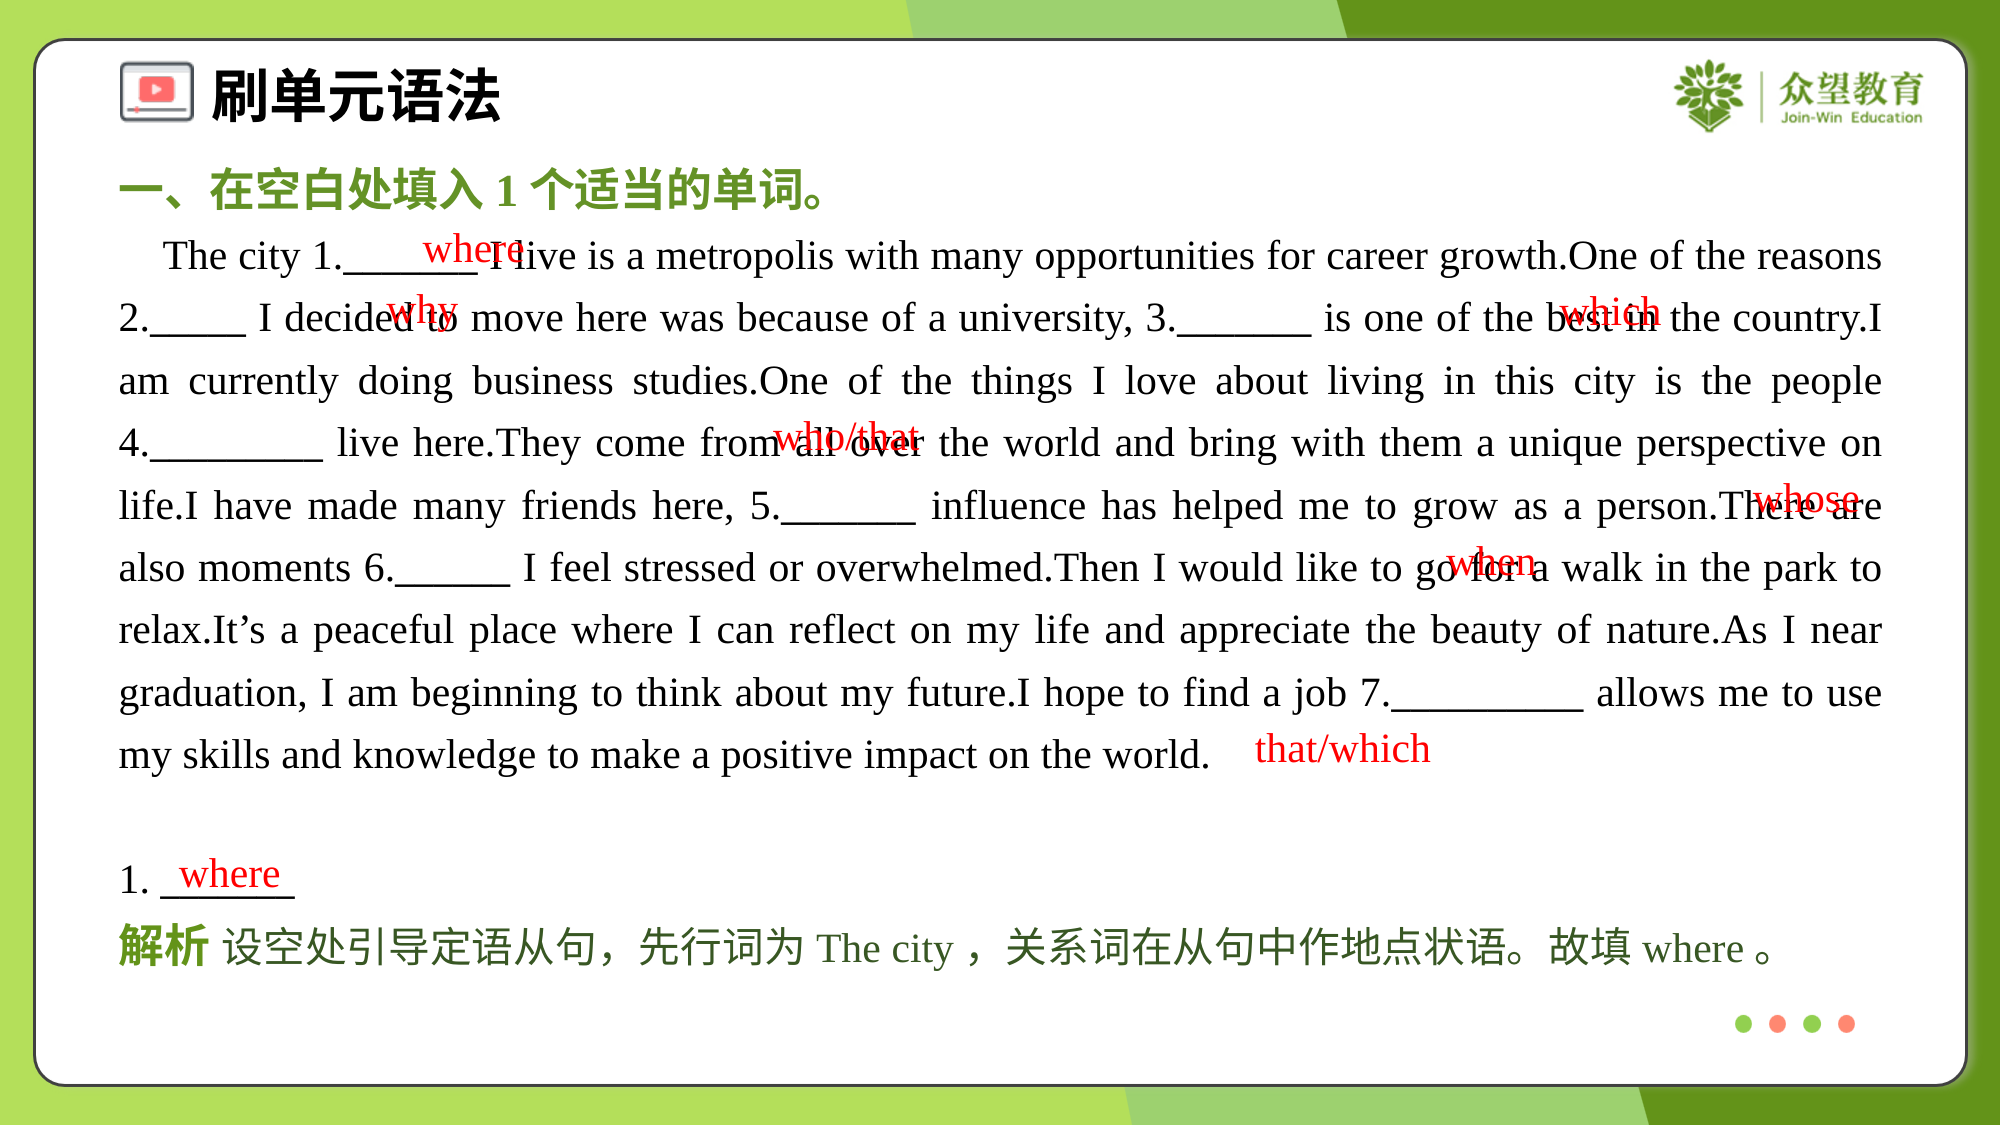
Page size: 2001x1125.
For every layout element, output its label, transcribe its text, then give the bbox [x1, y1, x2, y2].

text_box The city 1._______ I live is a metropolis with many opportunities for career growth.One of the reasons 2._____ I decided to move here was because of a university, 3._______ is one of the best in the country.I am currently doing business studies.One of the things I love about living in this city is the people 4._________ live here.They come from all over the world and bring with them a unique perspective on life.I have made many friends here, 5._______ influence has helped me to grow as a person.There are also moments 6.______ I feel stressed or overwhelmed.Then I would like to go for a walk in the park to relax.It’s a peaceful place where I can reflect on my life and appreciate the beauty of nature.As I near graduation, I am beginning to think about my future.I hope to find a job 7.__________ allows me to use my skills and knowledge to make a positive impact on the world. [118, 215, 1883, 835]
picture [0, 0, 2000, 1125]
text_box where [174, 833, 286, 892]
text_box when [1441, 521, 1542, 579]
text_box whose [1748, 458, 1865, 517]
text_box where [418, 208, 530, 267]
text_box who/that [768, 396, 924, 454]
text_box 一、在空白处填入1个适当的单词。 [118, 146, 1883, 215]
text_box 解析 设空处引导定语从句，先行词为The city，关系词在从句中作地点状语。故填where。 [118, 902, 1883, 965]
text_box that/which [1250, 708, 1436, 767]
text_box why [381, 269, 463, 327]
text_box 1. _______ [118, 839, 1883, 897]
text_box which [1554, 271, 1667, 329]
